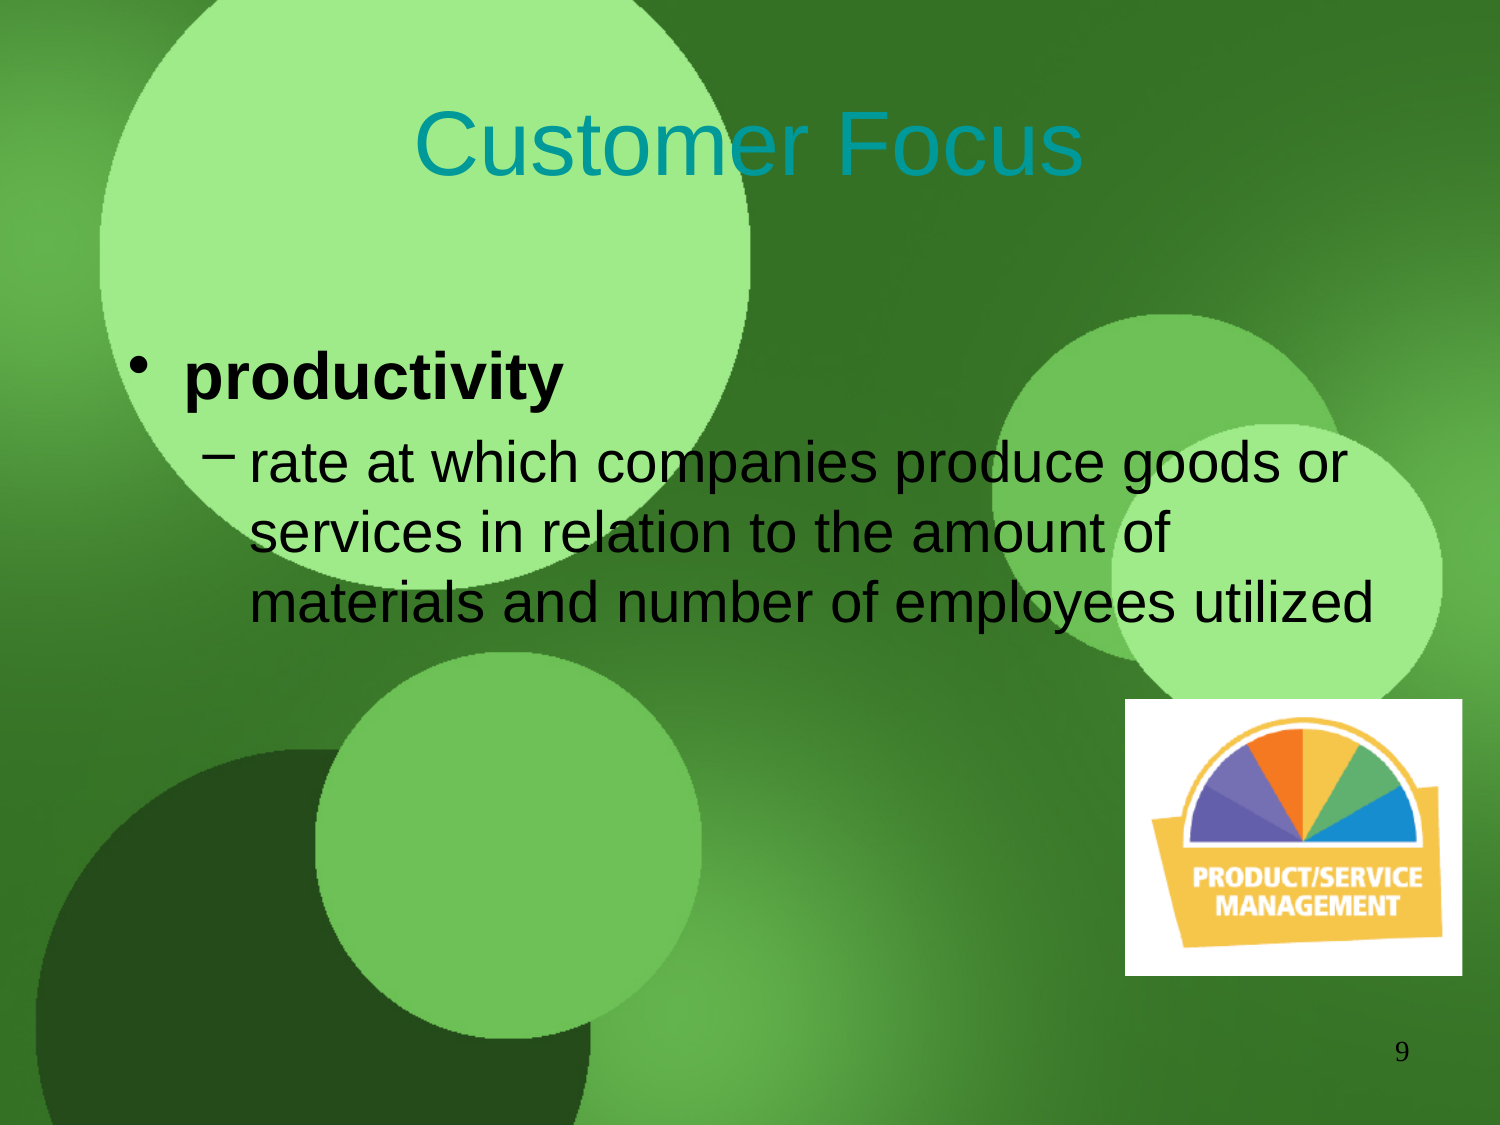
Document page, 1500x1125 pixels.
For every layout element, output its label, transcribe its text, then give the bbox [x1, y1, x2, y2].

picture [0, 0, 1500, 1125]
title Customer Focus [74, 44, 1426, 233]
list productivity rate at which companies produce goods or services in relation to the amount of materials and number of employees utilized [112, 324, 1438, 688]
slide_number 9 [1074, 1024, 1426, 1103]
